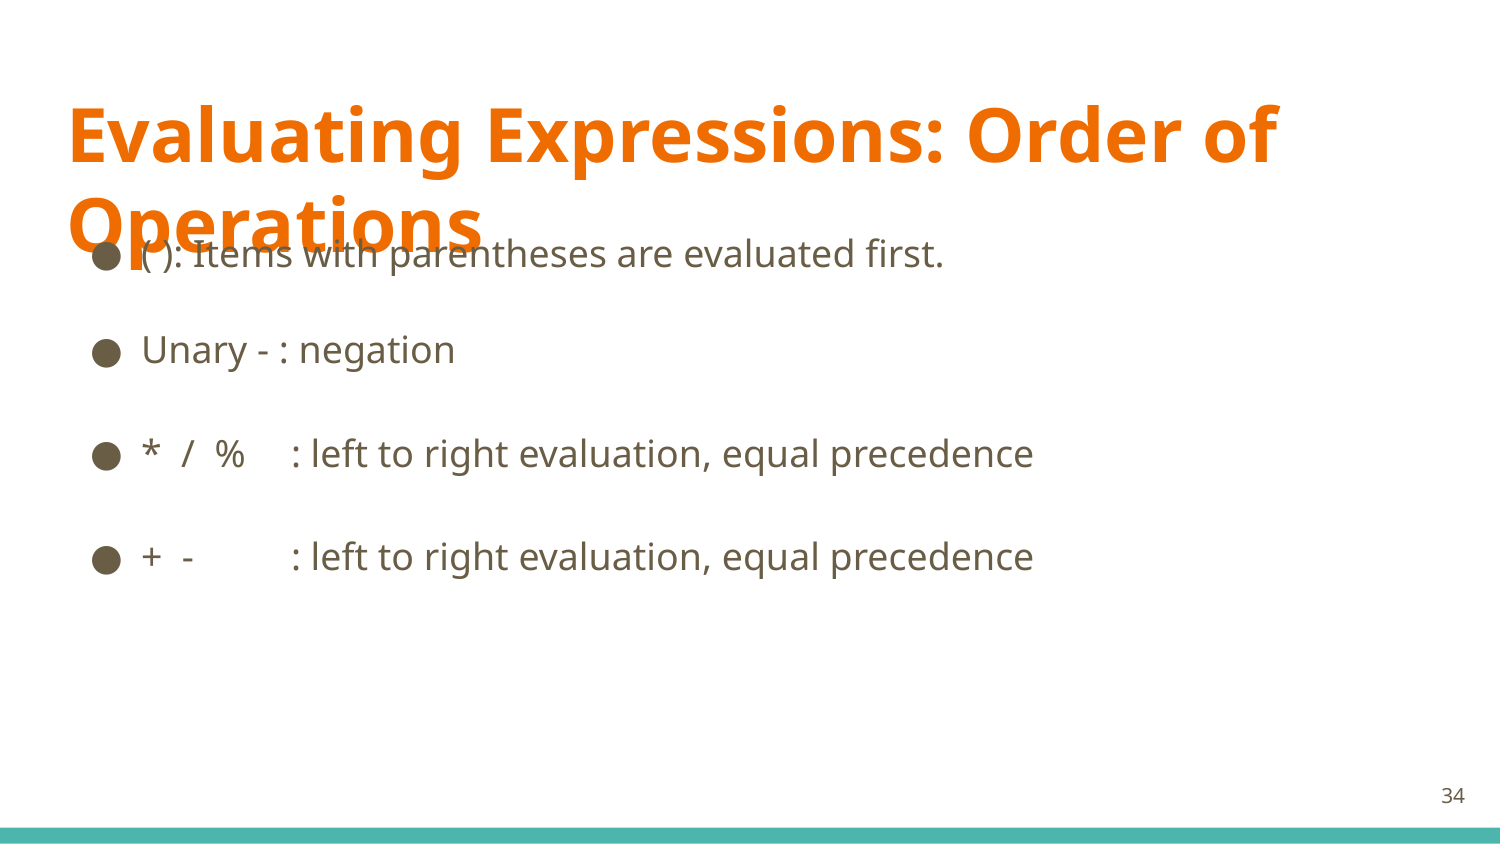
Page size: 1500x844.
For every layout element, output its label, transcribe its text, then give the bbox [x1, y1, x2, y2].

title Evaluating Expressions: Order of Operations [51, 72, 1449, 189]
slide_number ‹#› [1389, 764, 1480, 830]
list ( ): Items with parentheses are evaluated first. Unary - : negation * / % : left to right evaluation, equal precedence + - : left to right evaluation, equal precedence [51, 207, 1449, 750]
